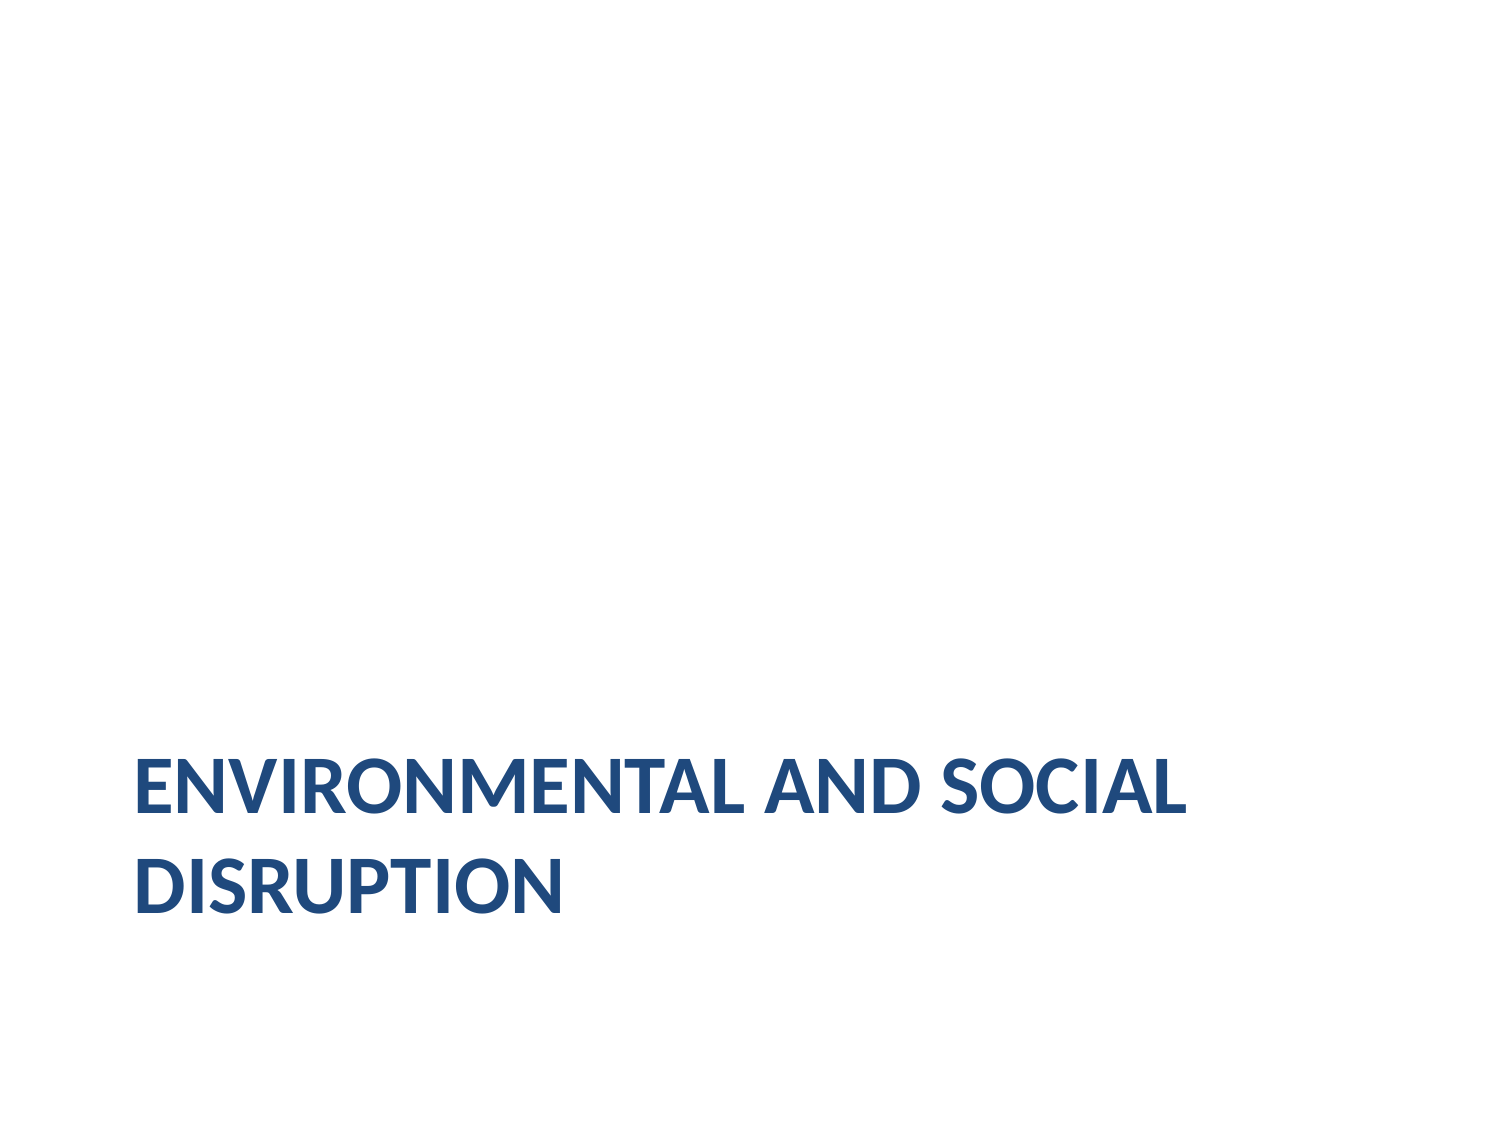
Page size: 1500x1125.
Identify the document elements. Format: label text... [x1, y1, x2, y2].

title Environmental and social disruption [118, 722, 1394, 947]
